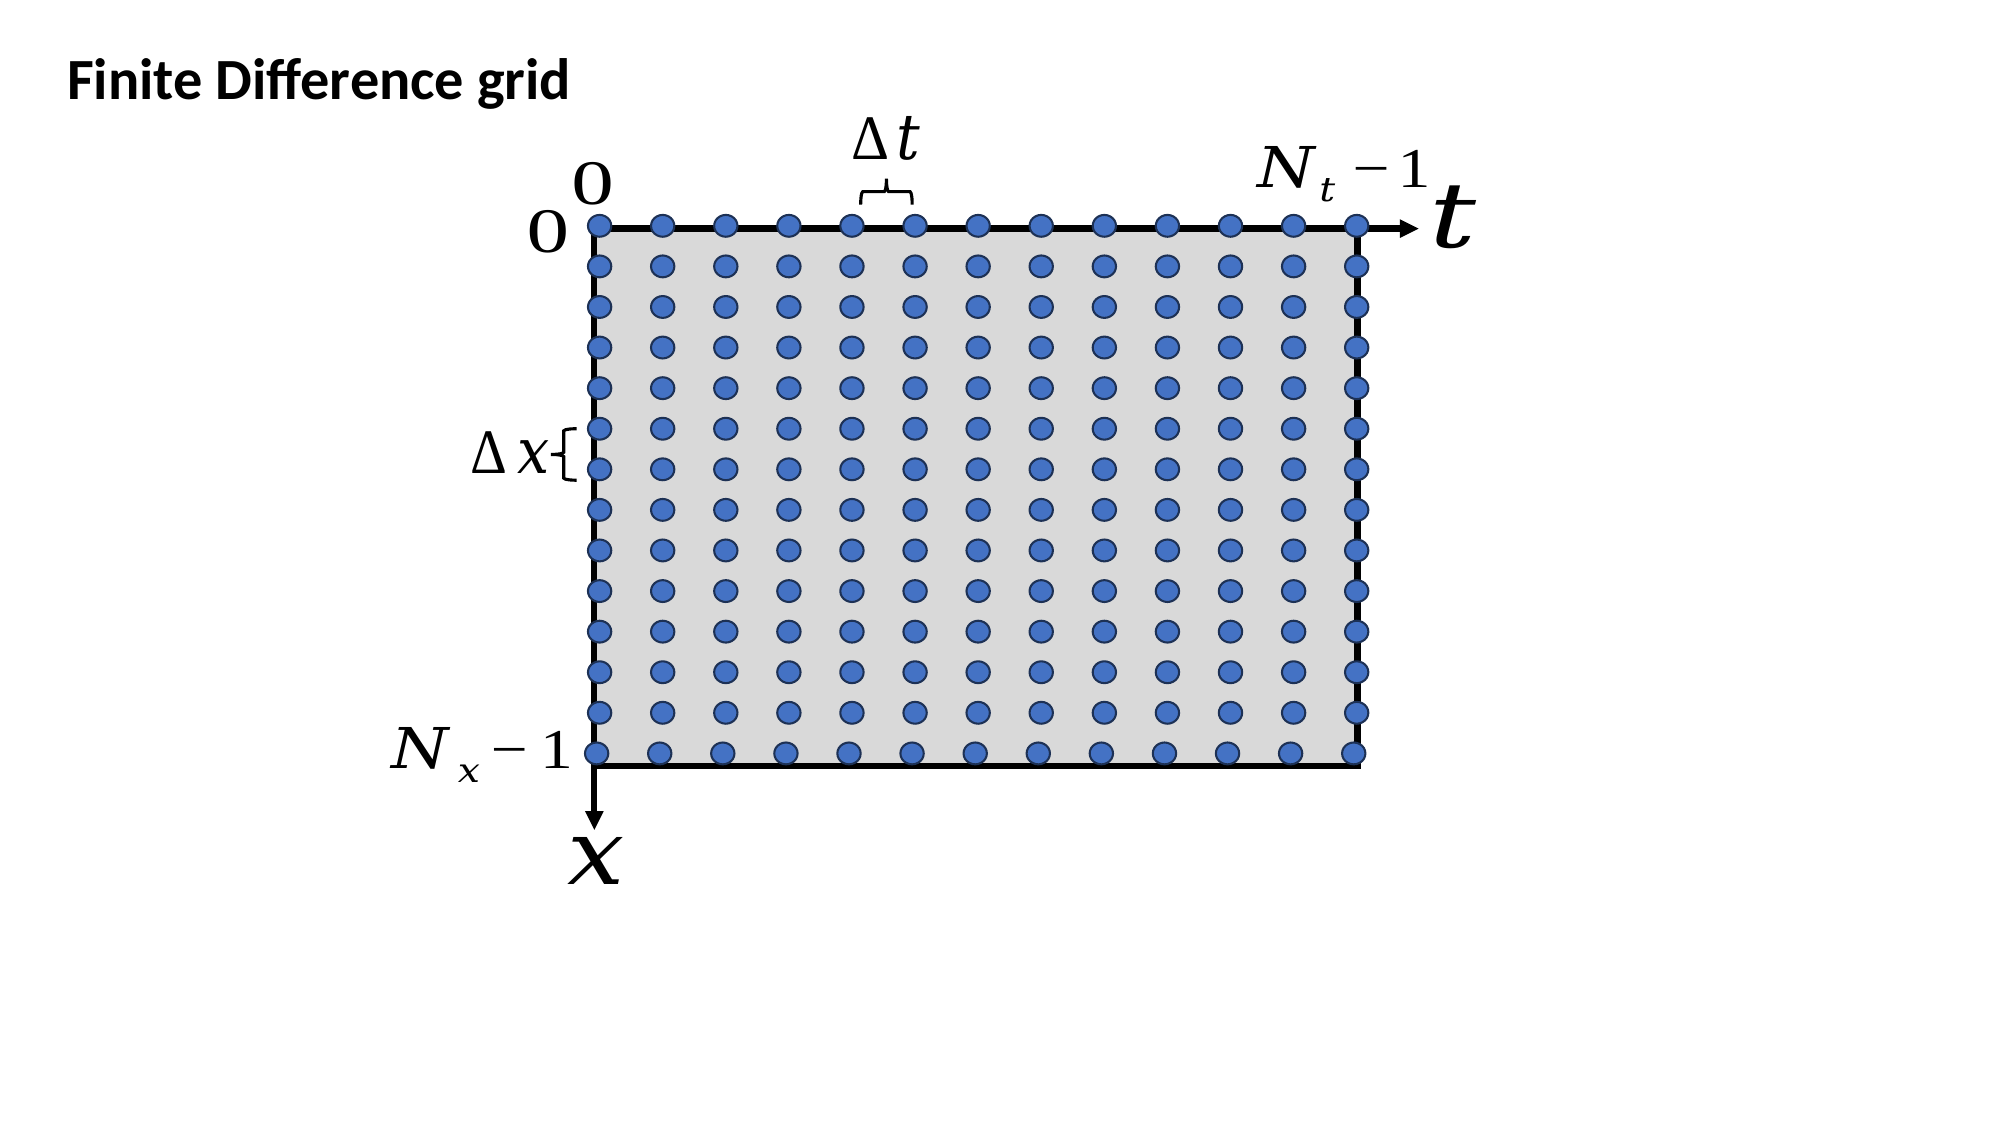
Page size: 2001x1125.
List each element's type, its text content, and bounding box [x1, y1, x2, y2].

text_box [711, 214, 738, 765]
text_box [1278, 214, 1306, 765]
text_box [837, 214, 864, 765]
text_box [1026, 214, 1053, 765]
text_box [1215, 214, 1243, 765]
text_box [648, 214, 675, 765]
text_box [584, 214, 612, 765]
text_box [561, 148, 1484, 907]
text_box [900, 214, 927, 765]
text_box Finite Difference grid [52, 33, 1824, 119]
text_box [963, 214, 990, 765]
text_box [774, 214, 801, 765]
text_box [1152, 214, 1180, 765]
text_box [1089, 214, 1116, 765]
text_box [1342, 214, 1369, 765]
